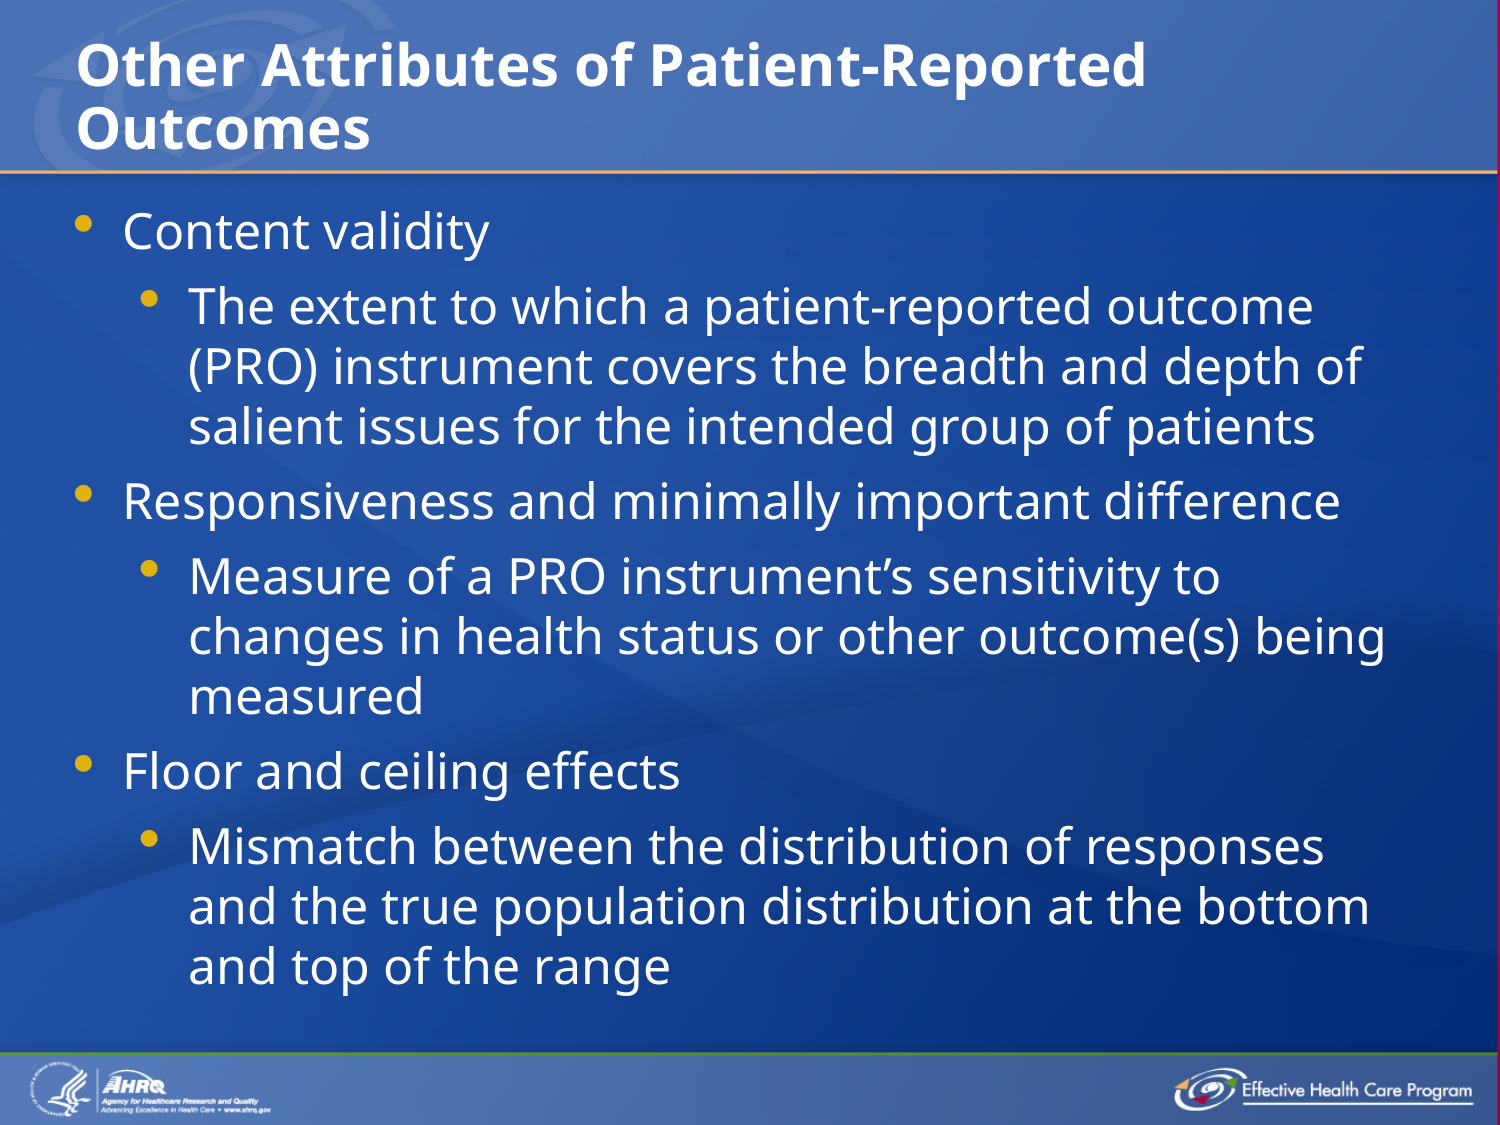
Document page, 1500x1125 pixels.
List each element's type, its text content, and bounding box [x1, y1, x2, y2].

title Other Attributes of Patient-Reported Outcomes [75, 21, 1425, 163]
list Content validity The extent to which a patient-reported outcome (PRO) instrument covers the breadth and depth of salient issues for the intended group of patients Responsiveness and minimally important difference Measure of a PRO instrument’s sensitivity to changes in health status or other outcome(s) being measured Floor and ceiling effects Mismatch between the distribution of responses and the true population distribution at the bottom and top of the range [75, 200, 1425, 992]
picture [0, 0, 1500, 1125]
